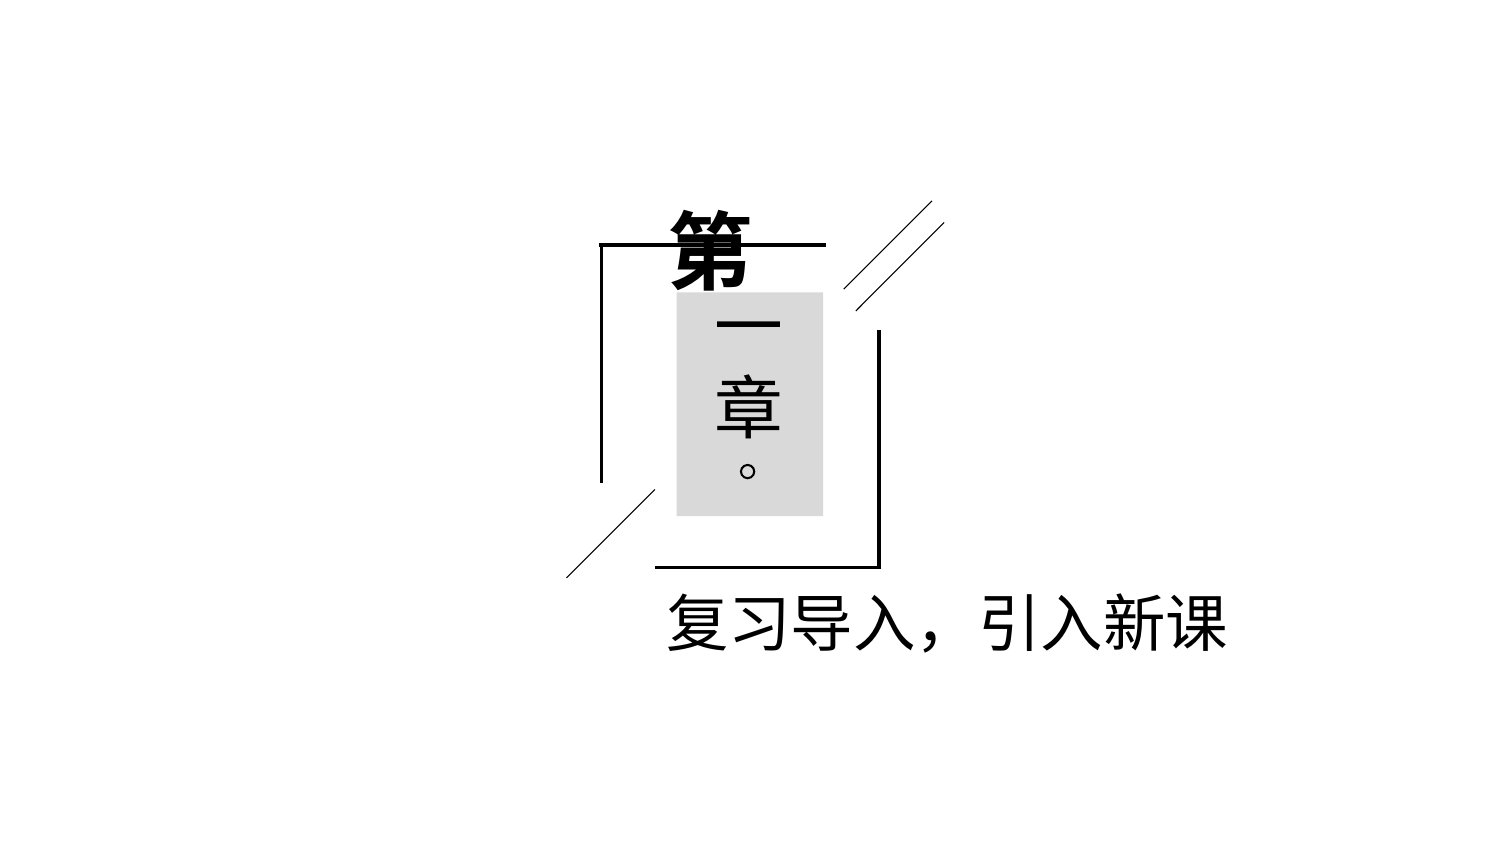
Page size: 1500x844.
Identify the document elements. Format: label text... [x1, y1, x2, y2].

text_box 第 [656, 192, 763, 243]
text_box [566, 489, 655, 578]
text_box 复习导入，引入新课 [654, 577, 1276, 665]
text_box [843, 200, 933, 290]
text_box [855, 222, 945, 311]
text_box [654, 329, 882, 569]
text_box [599, 243, 826, 483]
